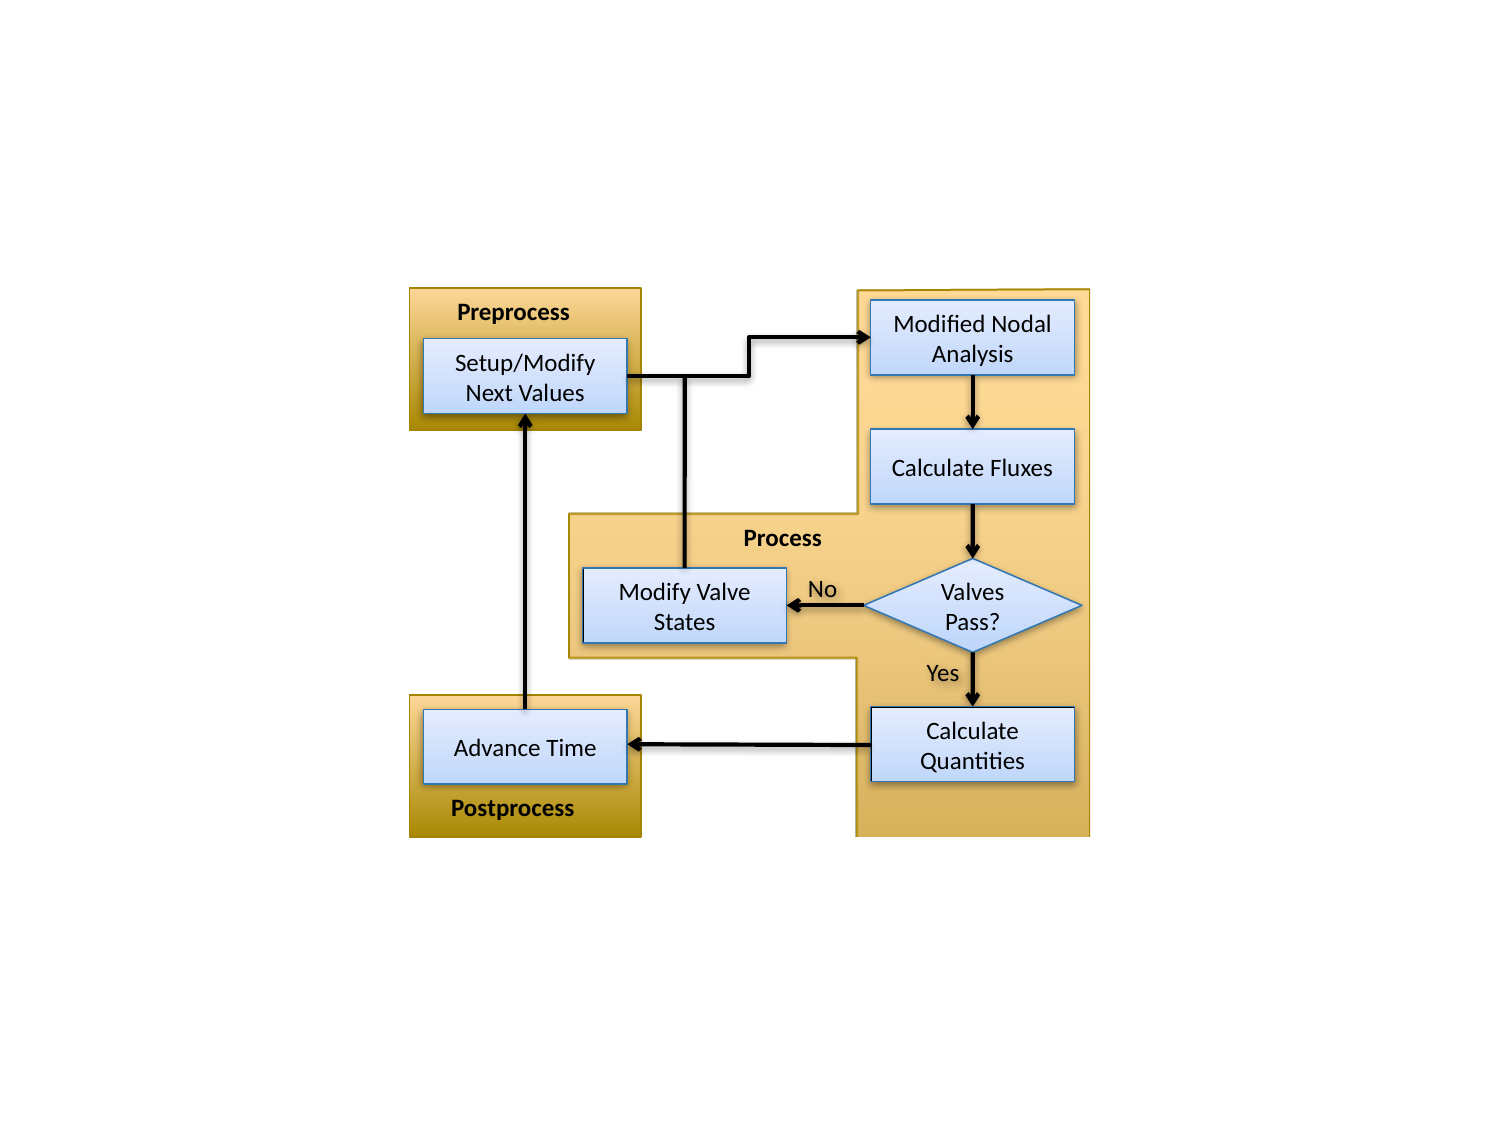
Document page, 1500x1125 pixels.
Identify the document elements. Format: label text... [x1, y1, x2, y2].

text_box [627, 337, 871, 377]
text_box Preprocess [442, 288, 565, 333]
text_box [409, 695, 562, 837]
text_box Setup/Modify Next Values [423, 338, 562, 414]
text_box Advance Time [423, 709, 562, 785]
text_box Postprocess [436, 784, 562, 830]
text_box [409, 288, 562, 430]
picture [567, 287, 1091, 838]
